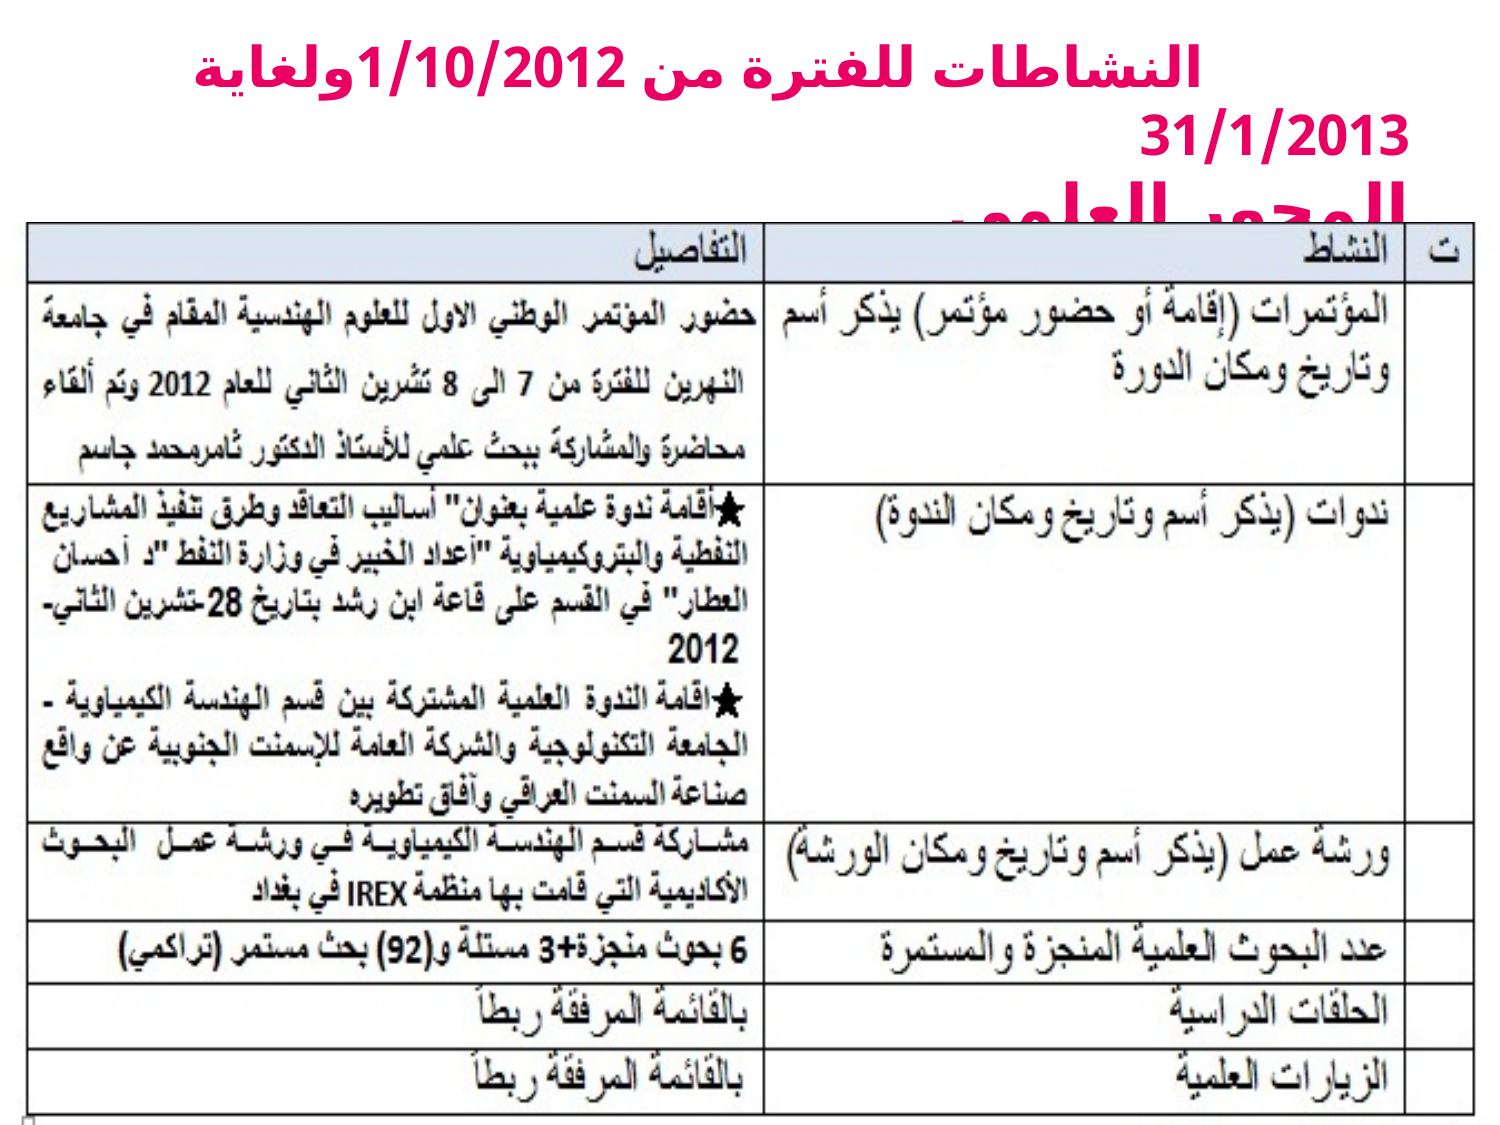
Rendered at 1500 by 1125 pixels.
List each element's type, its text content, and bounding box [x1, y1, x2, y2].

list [0, 222, 1500, 1125]
title النشاطات للفترة من 1/10/2012ولغاية 31/1/2013 المحور العلمي [35, 45, 1425, 222]
